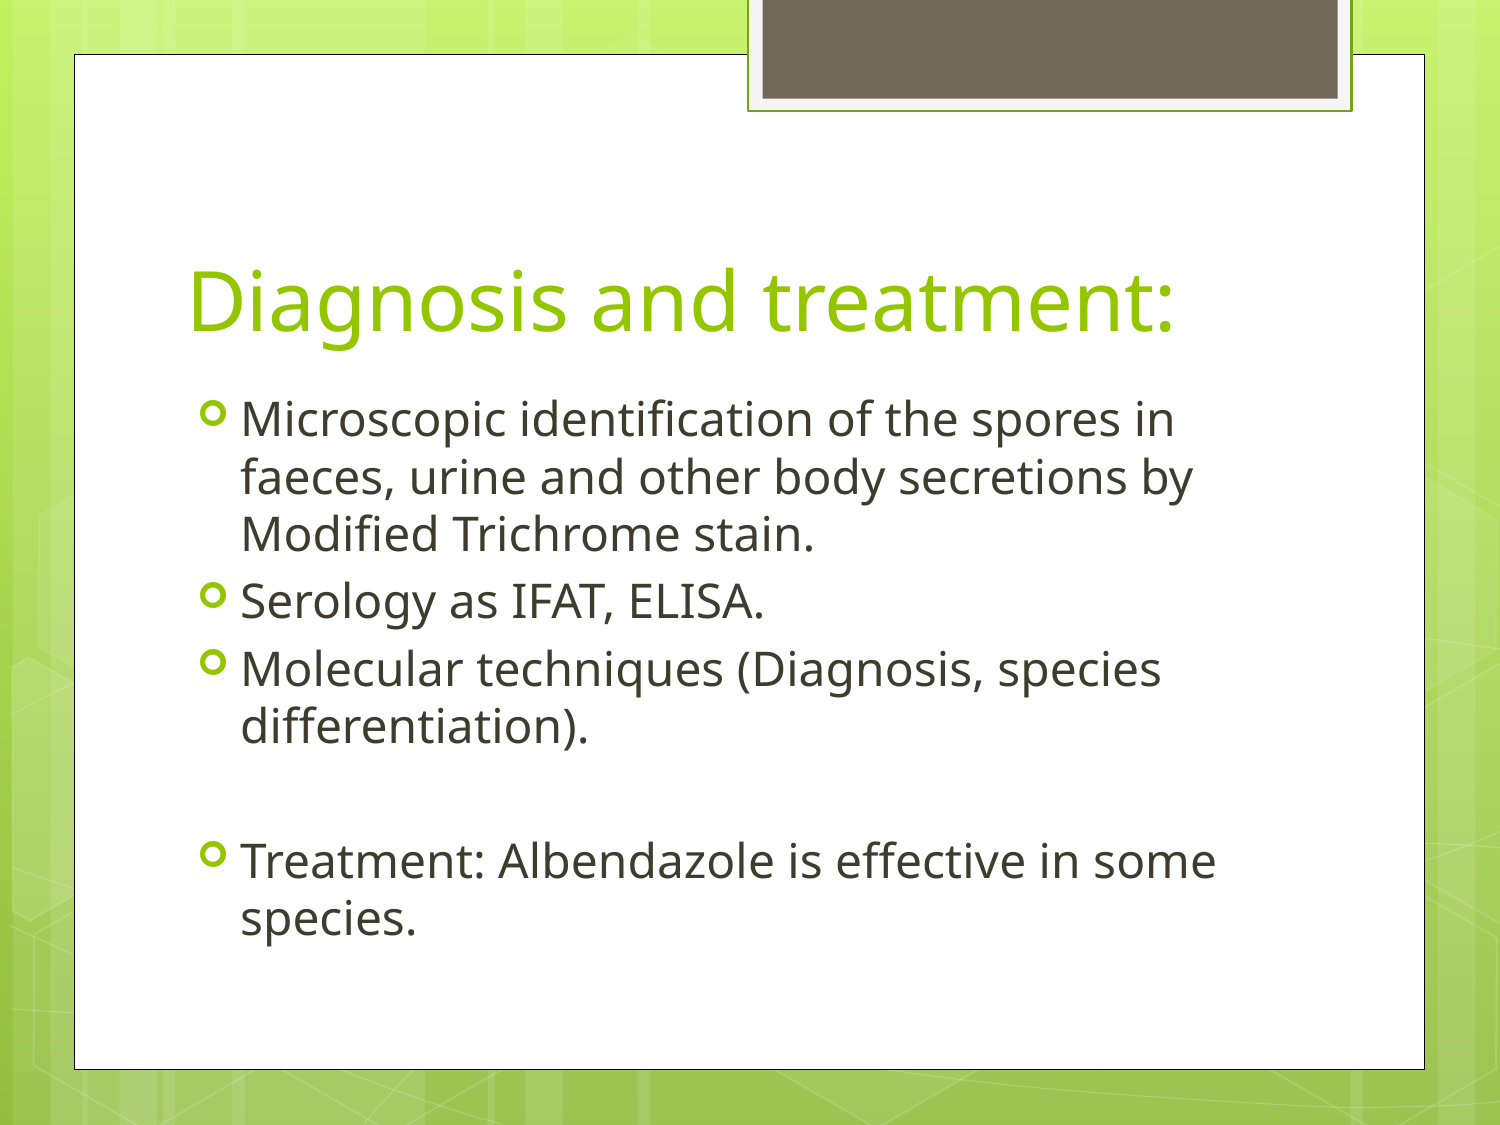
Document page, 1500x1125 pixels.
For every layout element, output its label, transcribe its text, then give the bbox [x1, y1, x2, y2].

list Microscopic identification of the spores in faeces, urine and other body secretions by Modified Trichrome stain. Serology as IFAT, ELISA. Molecular techniques (Diagnosis, species differentiation). Treatment: Albendazole is effective in some species. [171, 381, 1283, 957]
title Diagnosis and treatment: [171, 168, 1324, 357]
